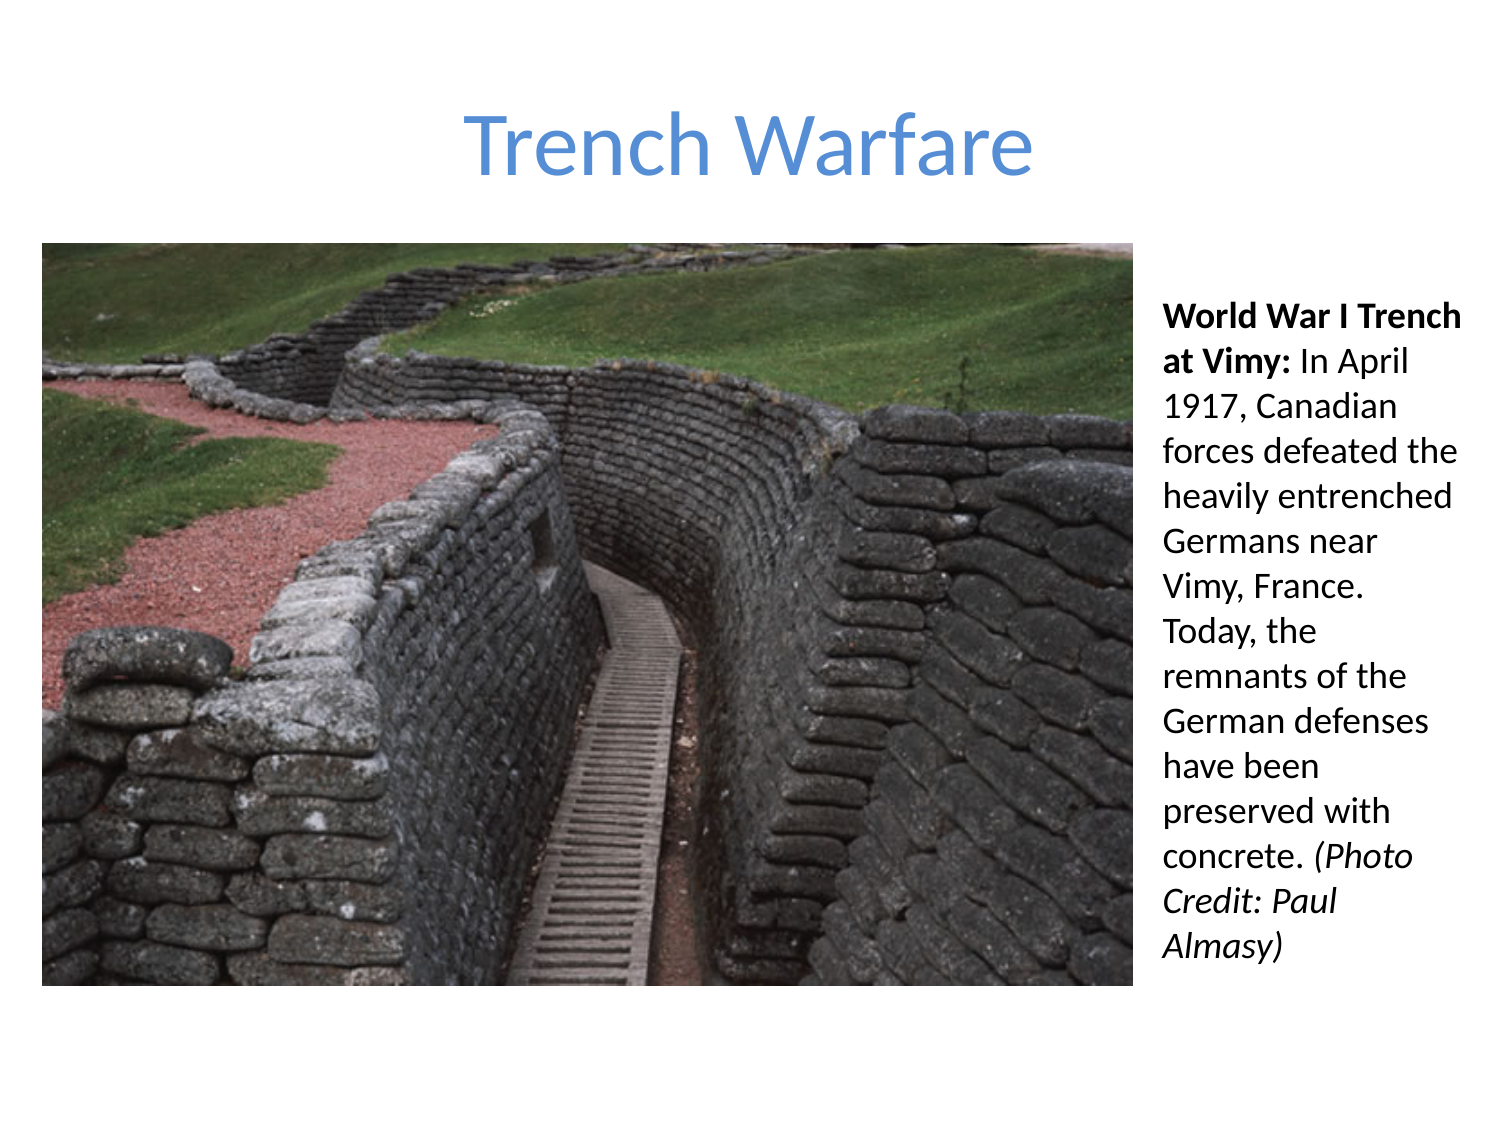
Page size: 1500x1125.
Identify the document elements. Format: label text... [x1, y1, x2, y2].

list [42, 242, 1133, 986]
text_box World War I Trench at Vimy: In April 1917, Canadian forces defeated the heavily entrenched Germans near Vimy, France. Today, the remnants of the German defenses have been preserved with concrete. (Photo Credit: Paul Almasy) [1147, 283, 1478, 974]
title Trench Warfare [75, 45, 1425, 233]
